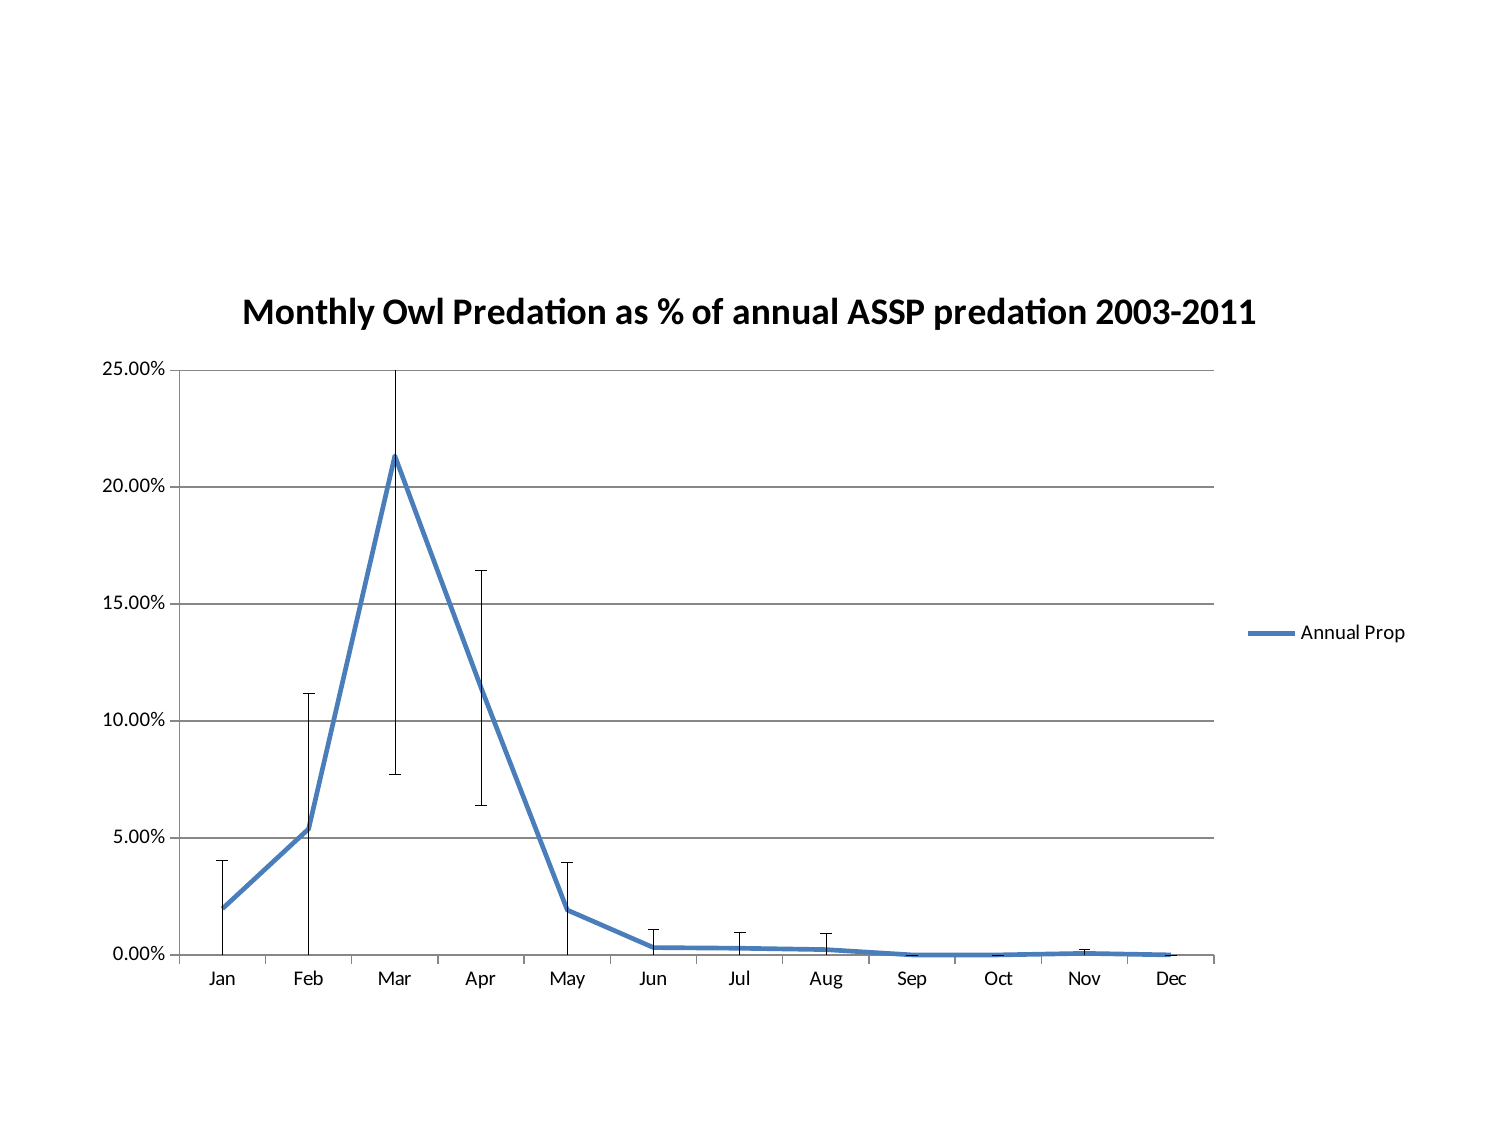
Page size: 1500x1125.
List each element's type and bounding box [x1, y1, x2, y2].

chart [74, 262, 1426, 1006]
